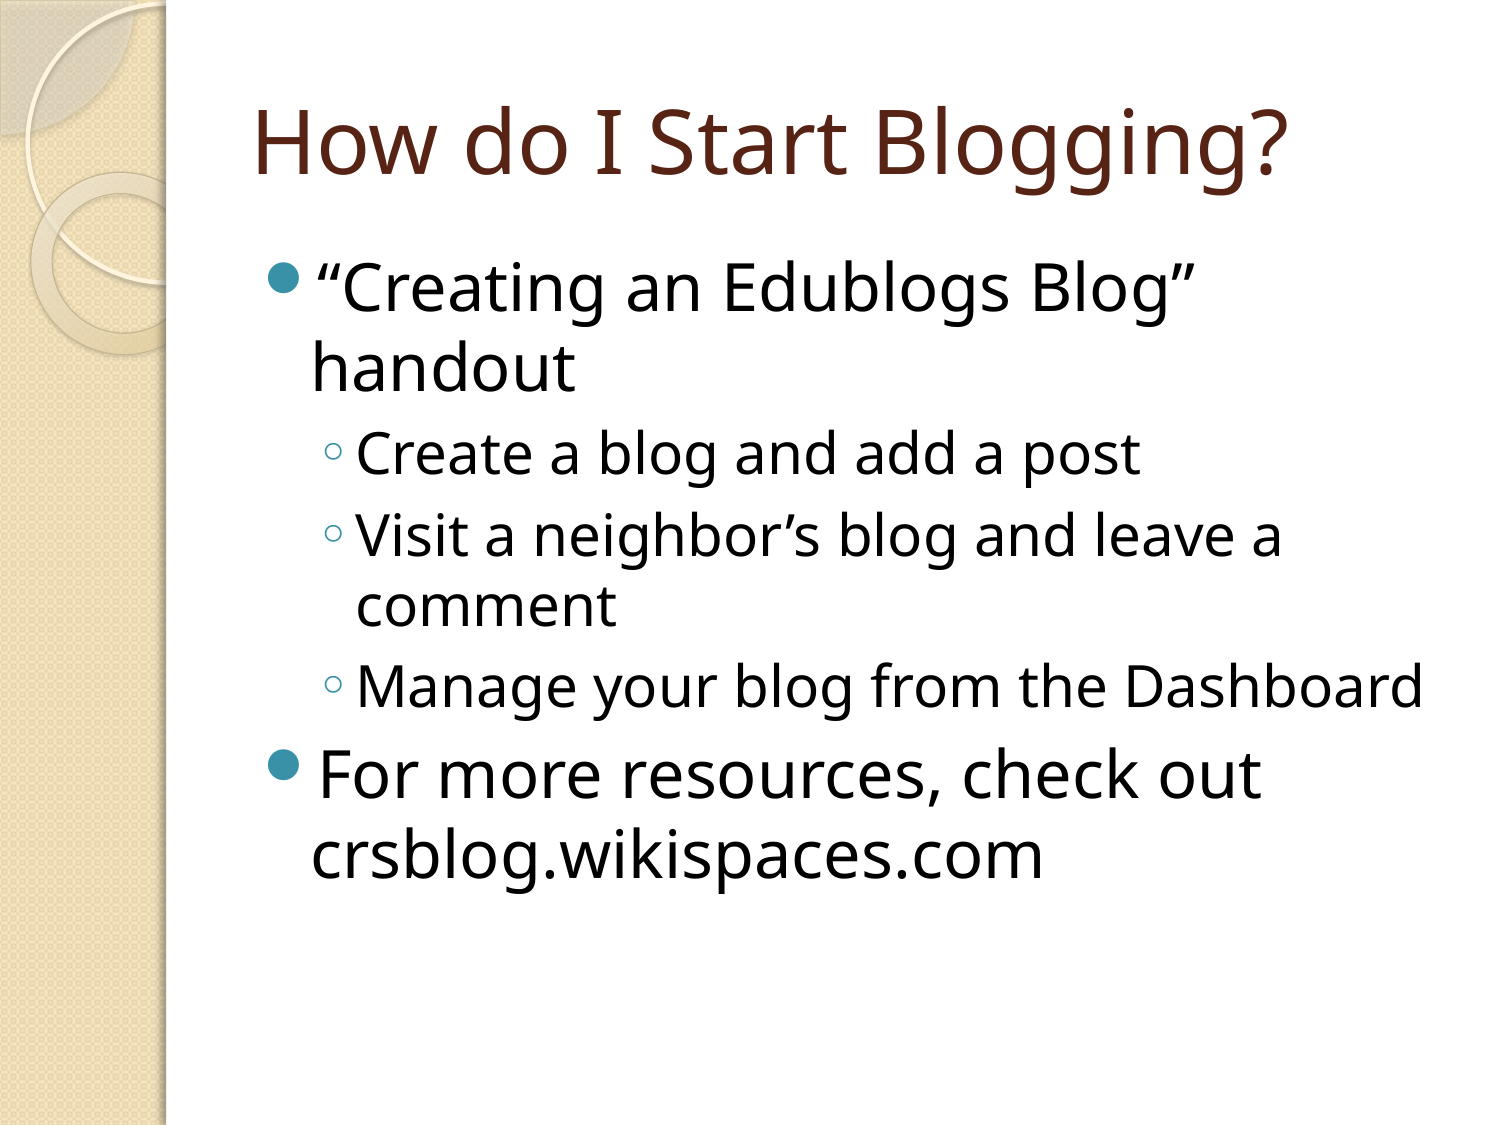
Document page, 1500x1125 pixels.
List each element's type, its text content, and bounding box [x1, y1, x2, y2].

title How do I Start Blogging? [235, 45, 1466, 233]
list “Creating an Edublogs Blog” handout Create a blog and add a post Visit a neighbor’s blog and leave a comment Manage your blog from the Dashboard For more resources, check out crsblog.wikispaces.com [235, 237, 1466, 1025]
